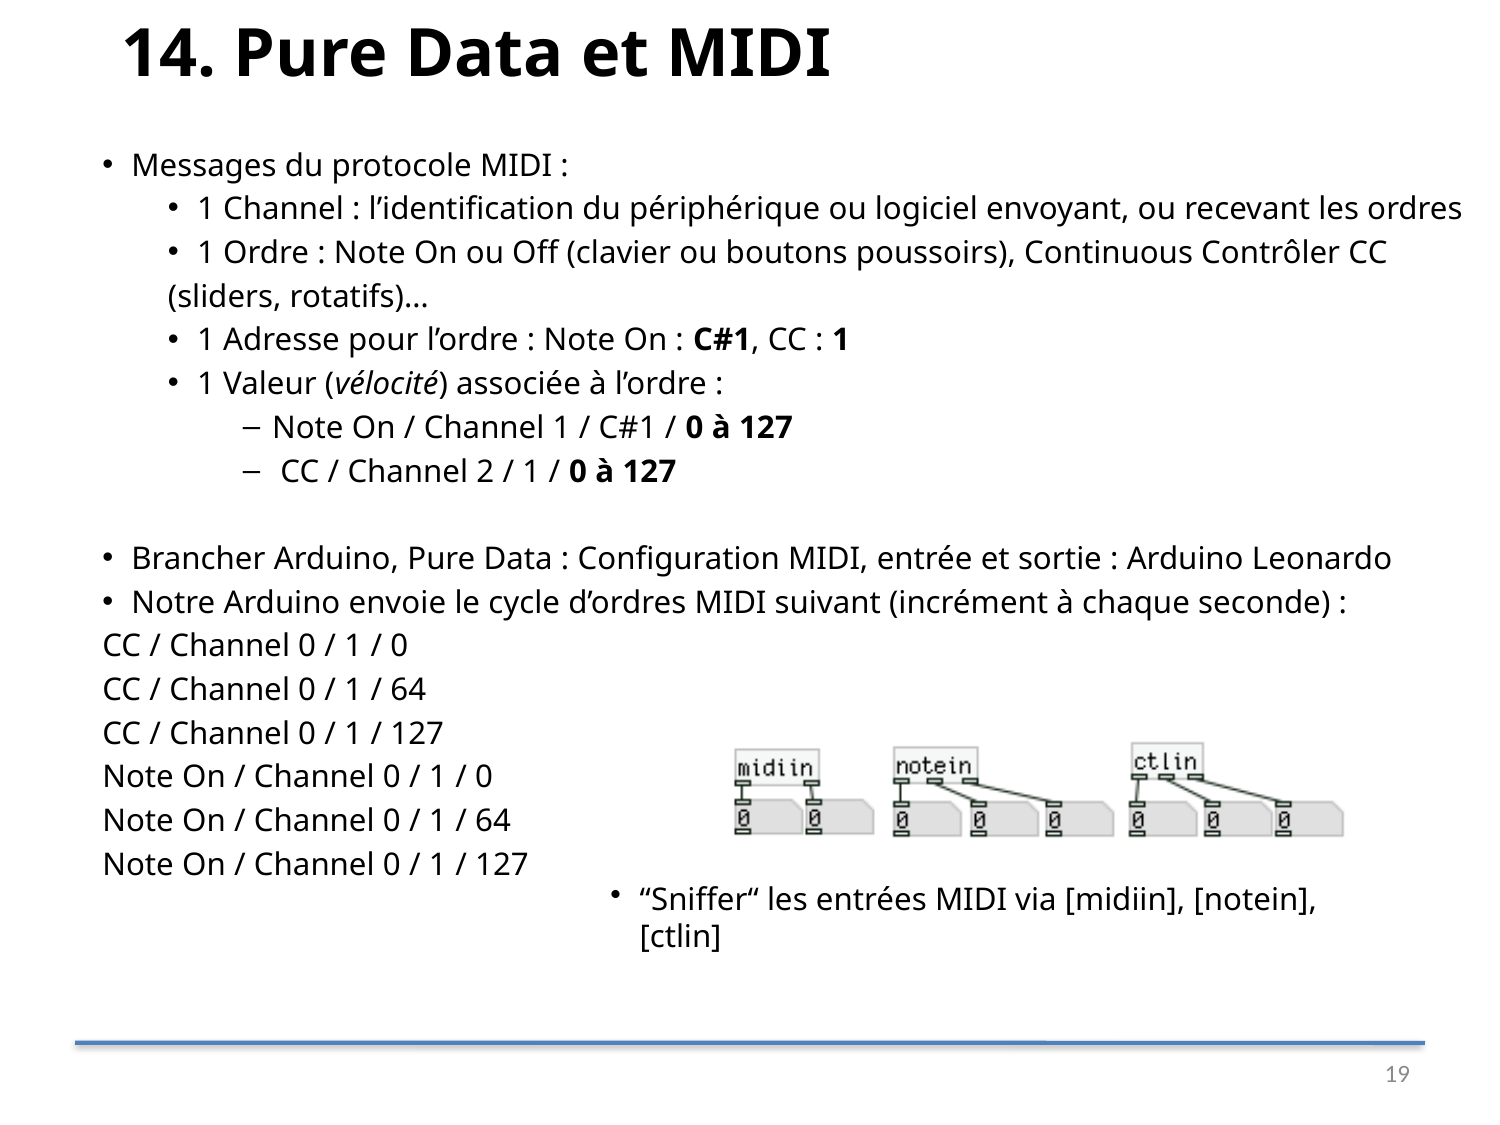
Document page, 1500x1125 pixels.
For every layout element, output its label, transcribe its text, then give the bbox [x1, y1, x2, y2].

text_box “Sniffer“ les entrées MIDI via [midiin], [notein], [ctlin] [595, 871, 1405, 926]
picture [710, 728, 1359, 852]
text_box 14. Pure Data et MIDI [106, 2, 1382, 102]
slide_number 19 [1074, 1042, 1425, 1103]
list Messages du protocole MIDI : 1 Channel : l’identification du périphérique ou logiciel envoyant, ou recevant les ordres 1 Ordre : Note On ou Off (clavier ou boutons poussoirs), Continuous Contrôler CC (sliders, rotatifs)… 1 Adresse pour l’ordre : Note On : C#1, CC : 1 1 Valeur (vélocité) associée à l’ordre : Note On / Channel 1 / C#1 / 0 à 127 CC / Channel 2 / 1 / 0 à 127 Brancher Arduino, Pure Data : Configuration MIDI, entrée et sortie : Arduino Leonardo Notre Arduino envoie le cycle d’ordres MIDI suivant (incrément à chaque seconde) : CC / Channel 0 / 1 / 0 CC / Channel 0 / 1 / 64 CC / Channel 0 / 1 / 127 Note On / Channel 0 / 1 / 0 Note On / Channel 0 / 1 / 64 Note On / Channel 0 / 1 / 127 [87, 137, 1500, 192]
